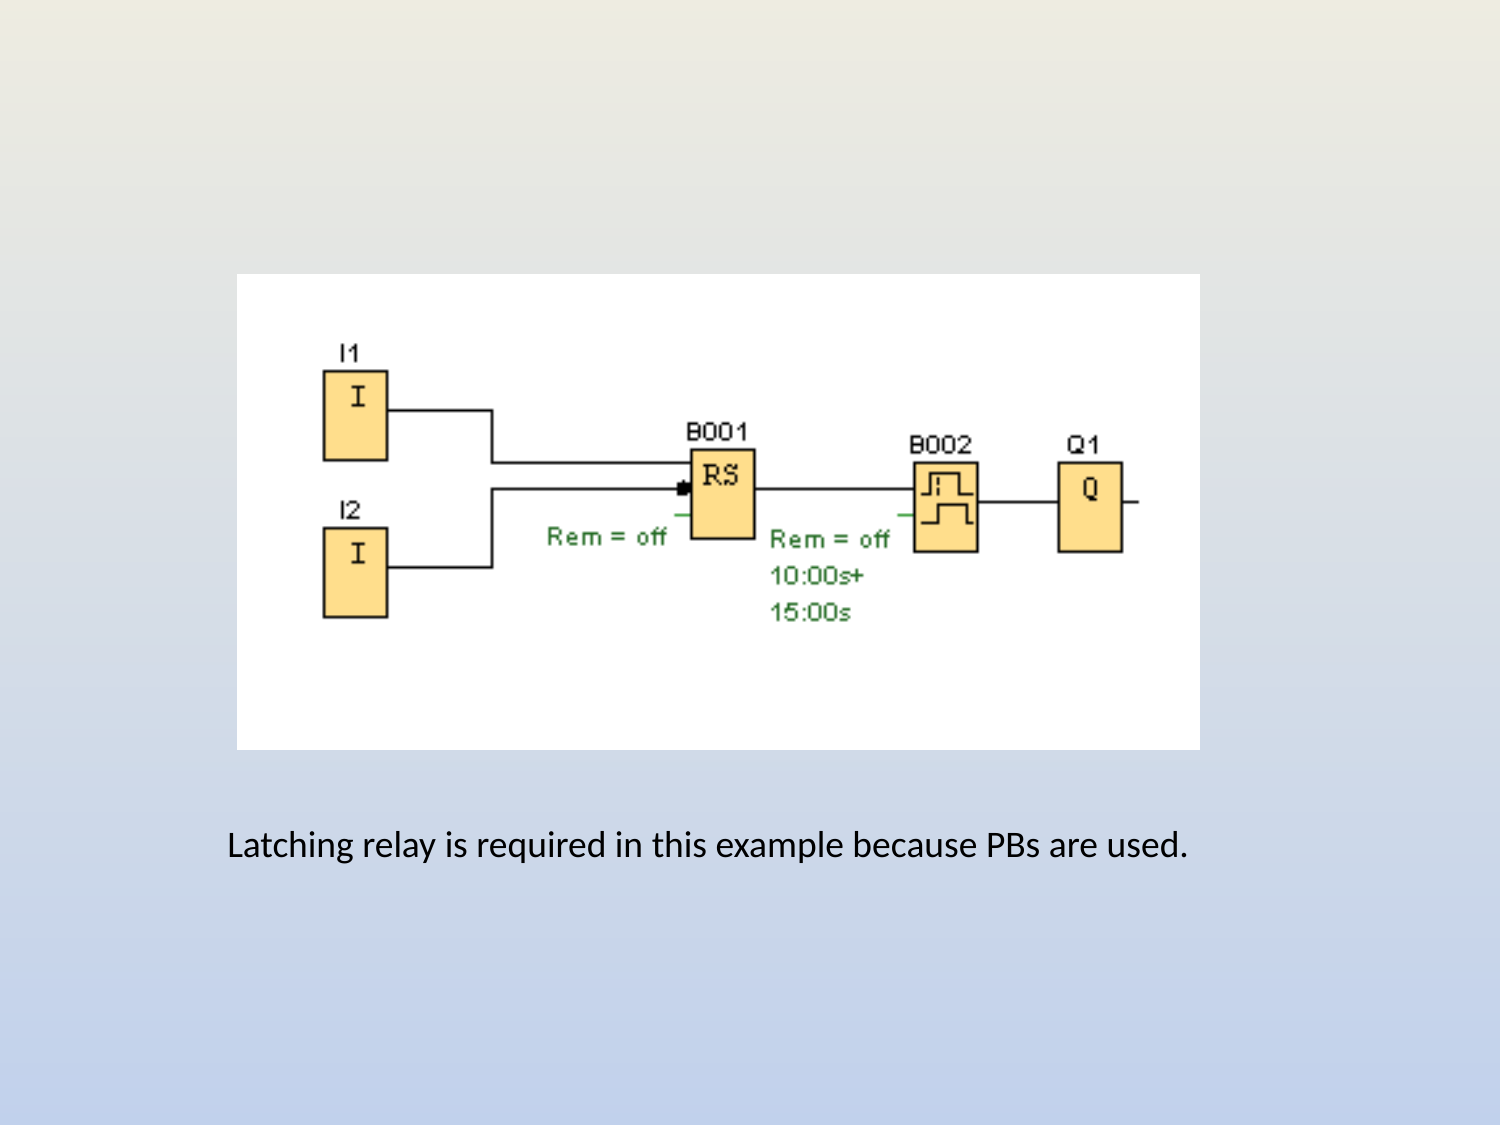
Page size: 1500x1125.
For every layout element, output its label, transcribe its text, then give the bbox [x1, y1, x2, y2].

text_box Latching relay is required in this example because PBs are used. [212, 812, 1313, 873]
list [75, 262, 1425, 1005]
picture [237, 274, 1201, 751]
